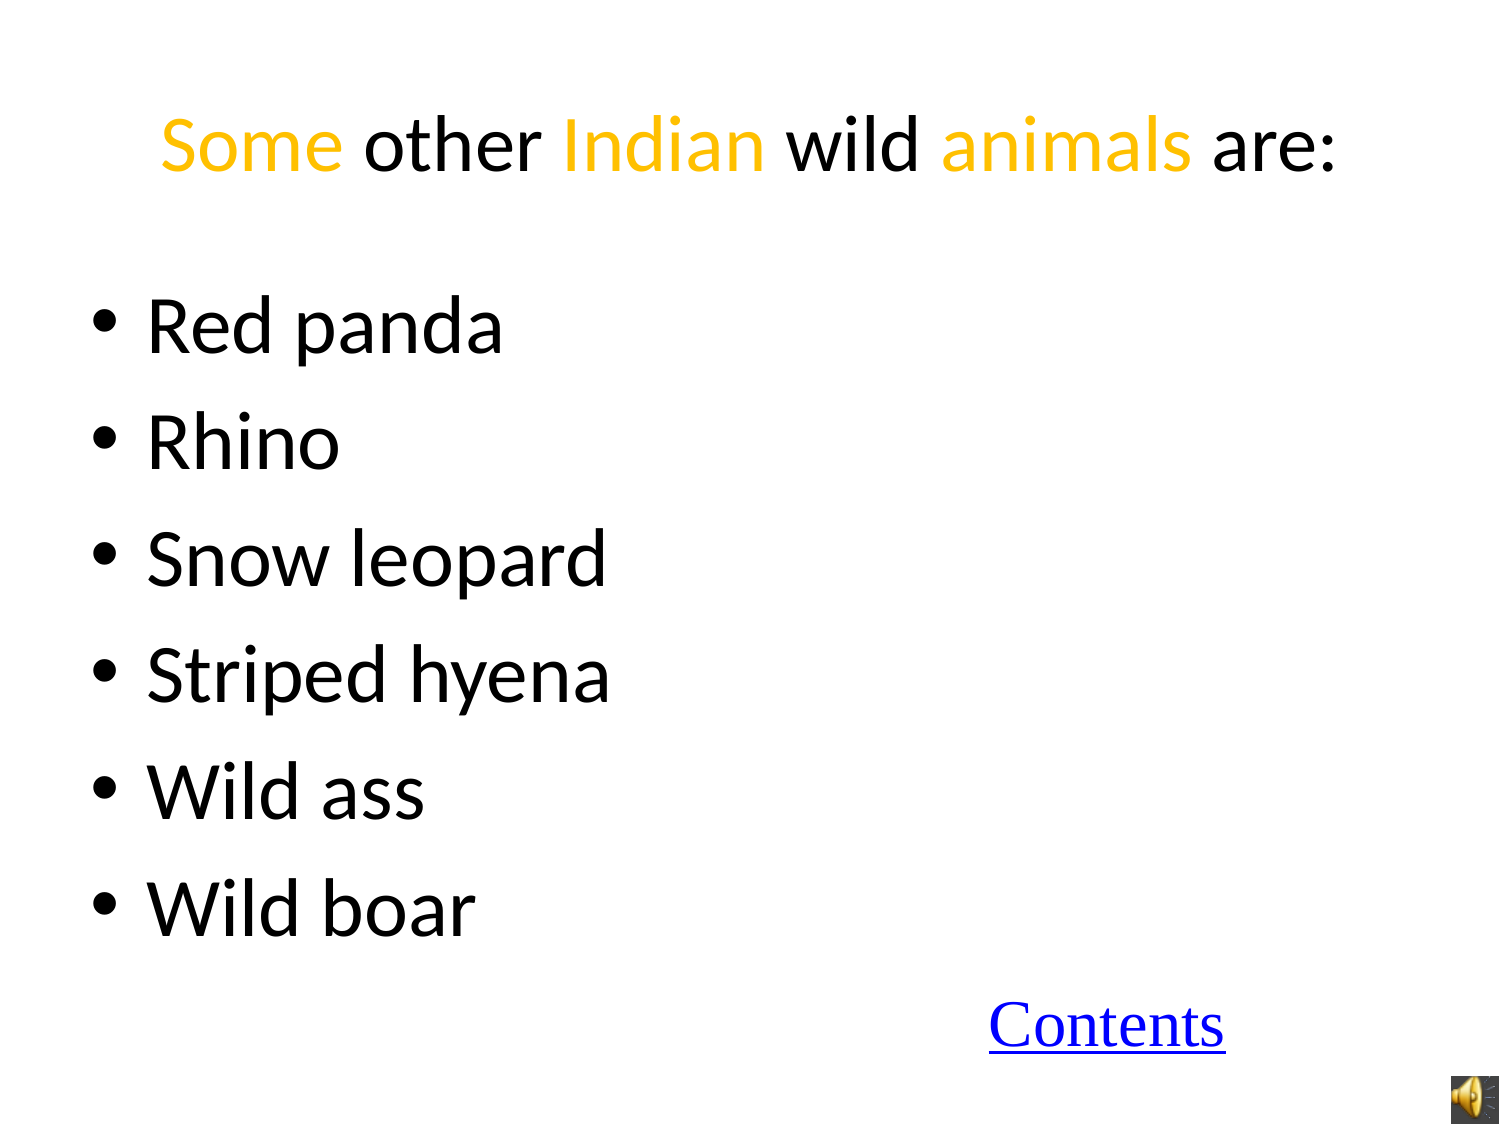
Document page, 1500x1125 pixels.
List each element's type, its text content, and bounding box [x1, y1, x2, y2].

title Some other Indian wild animals are: [75, 45, 1425, 233]
picture [1449, 1074, 1500, 1125]
list Red panda Rhino Snow leopard Striped hyena Wild ass Wild boar [75, 262, 1425, 1005]
text_box Contents [973, 972, 1242, 1068]
